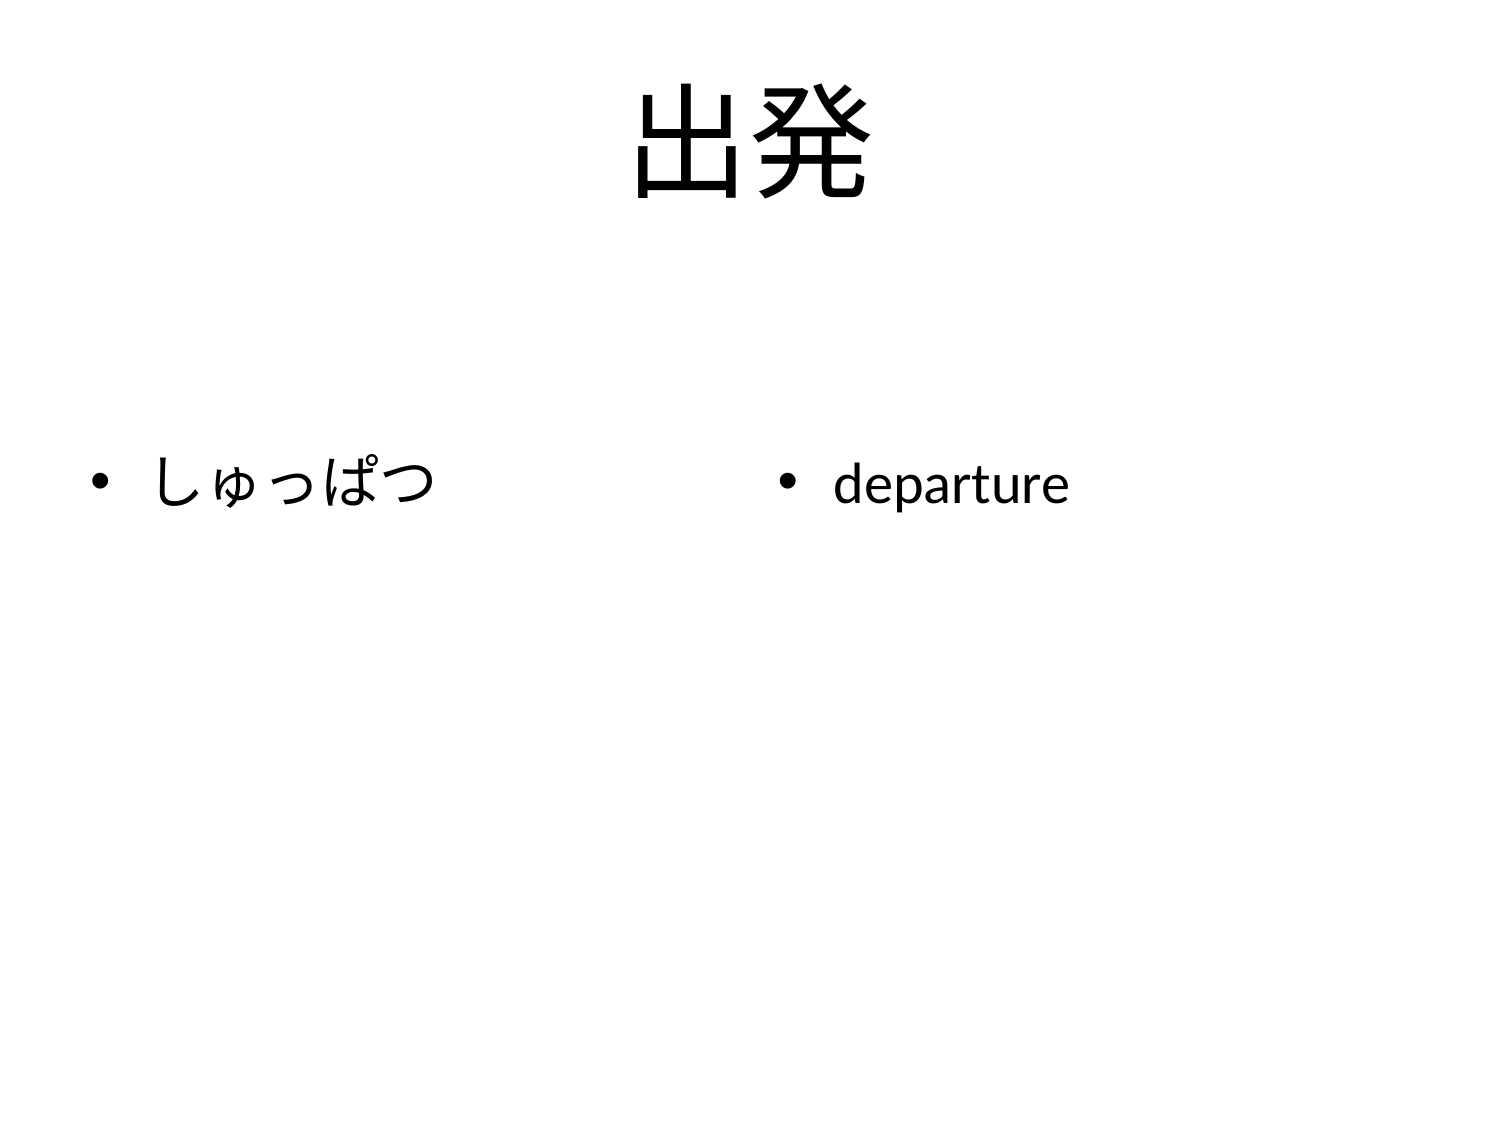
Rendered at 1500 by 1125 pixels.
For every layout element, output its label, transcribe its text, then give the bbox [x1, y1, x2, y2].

list しゅっぱつ [74, 437, 738, 1006]
title 出発 [74, 44, 1426, 233]
list departure [762, 437, 1426, 1006]
